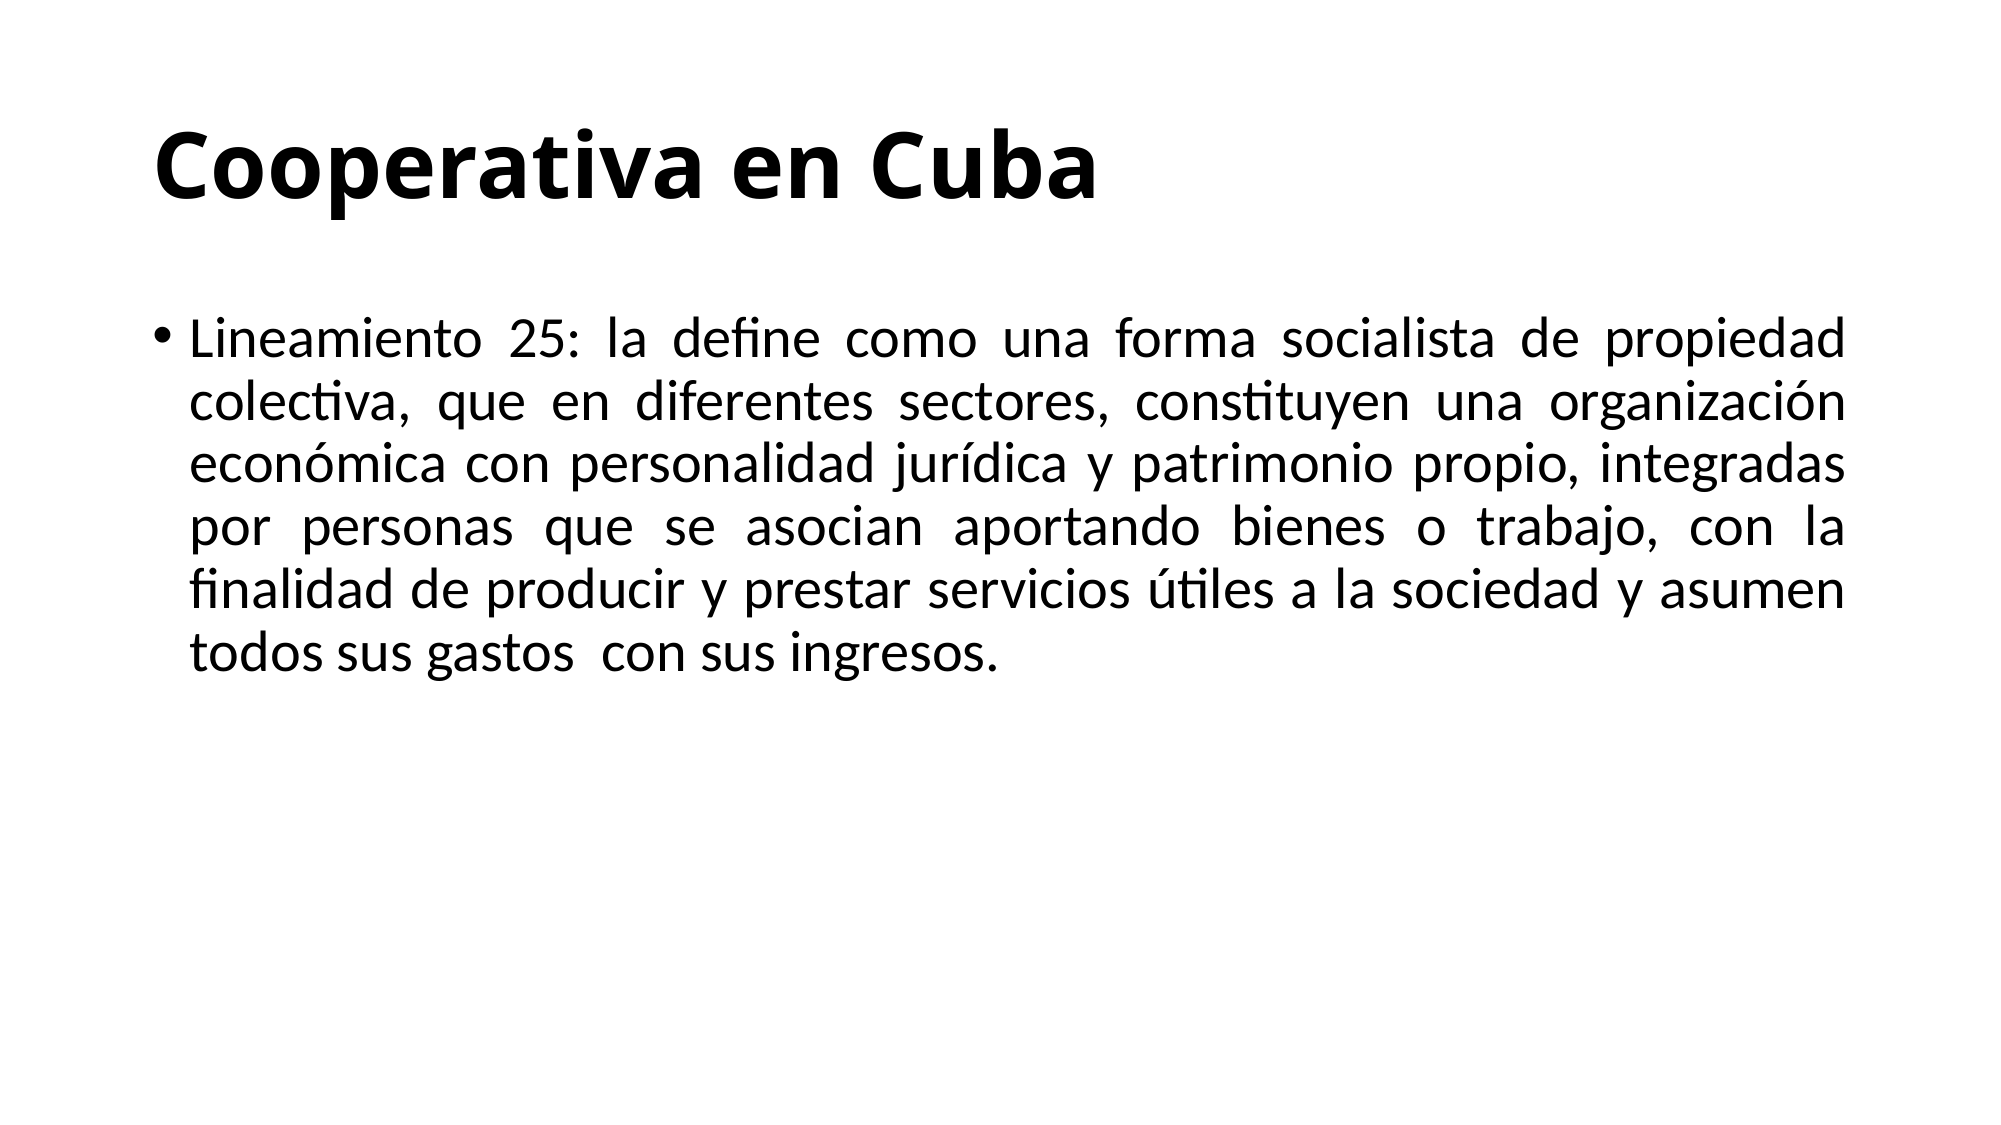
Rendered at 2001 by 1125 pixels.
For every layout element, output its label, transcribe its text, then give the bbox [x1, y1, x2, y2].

title Cooperativa en Cuba [137, 59, 1863, 278]
list Lineamiento 25: la define como una forma socialista de propiedad colectiva, que en diferentes sectores, constituyen una organización económica con personalidad jurídica y patrimonio propio, integradas por personas que se asocian aportando bienes o trabajo, con la finalidad de producir y prestar servicios útiles a la sociedad y asumen todos sus gastos con sus ingresos. [137, 299, 1863, 1014]
